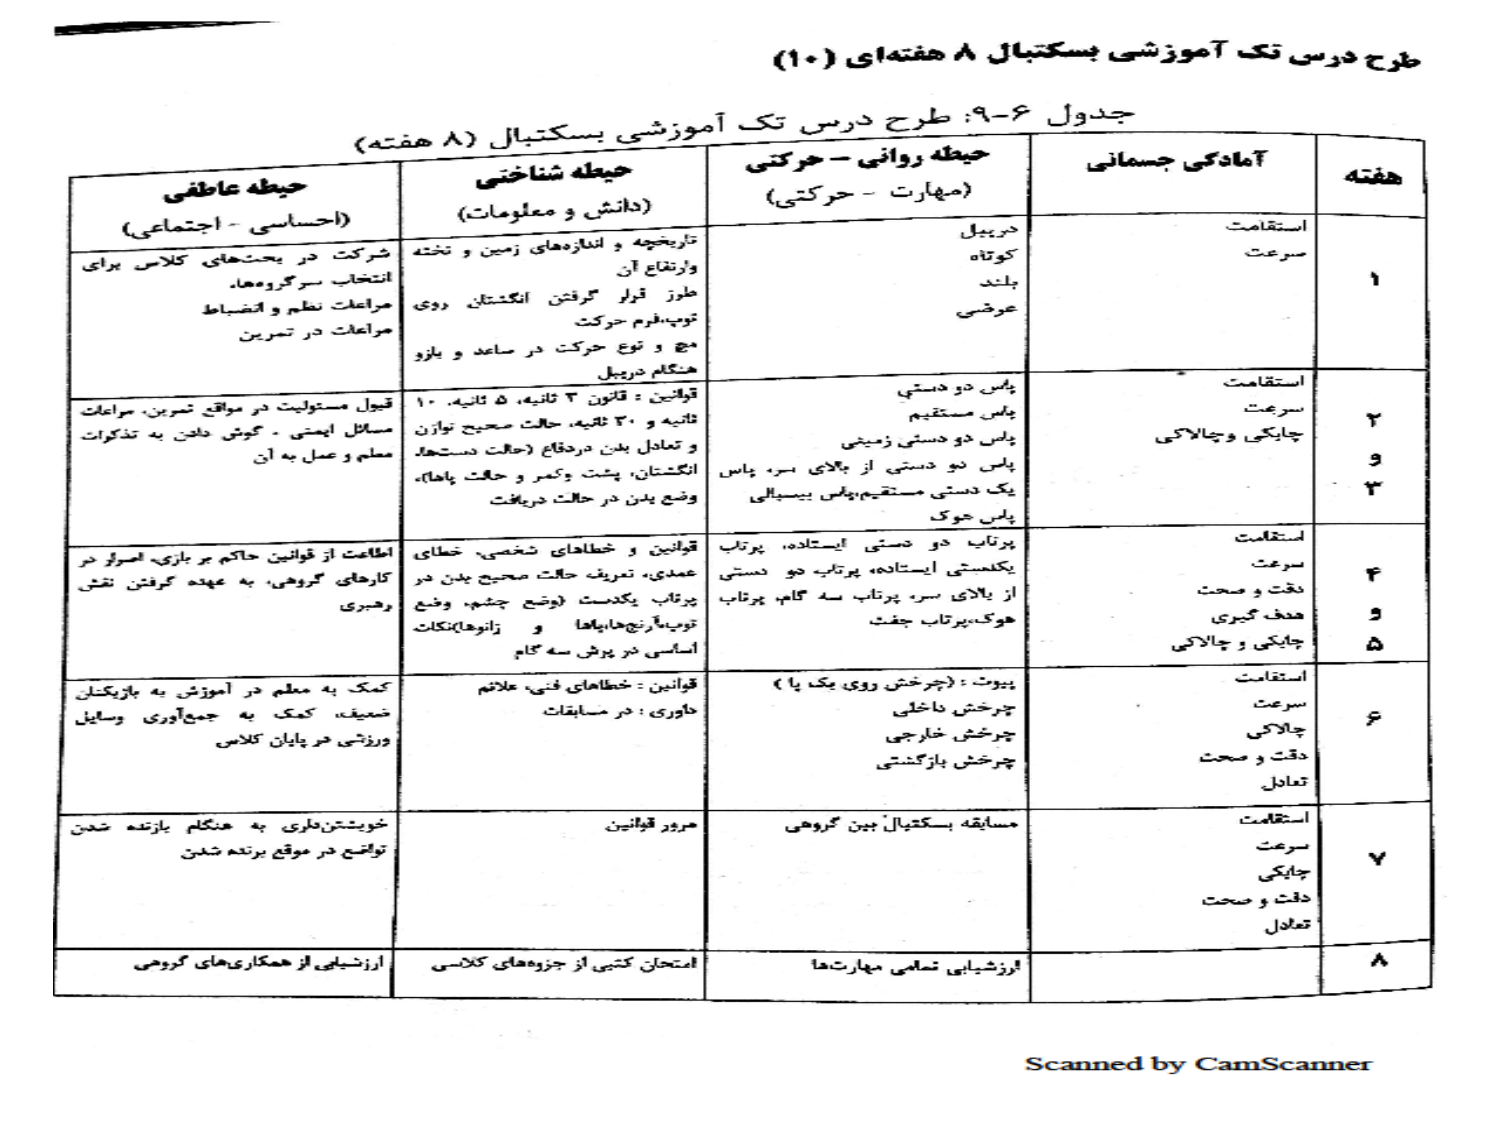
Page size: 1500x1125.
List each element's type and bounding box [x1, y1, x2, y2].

text_box [52, 18, 1448, 1083]
